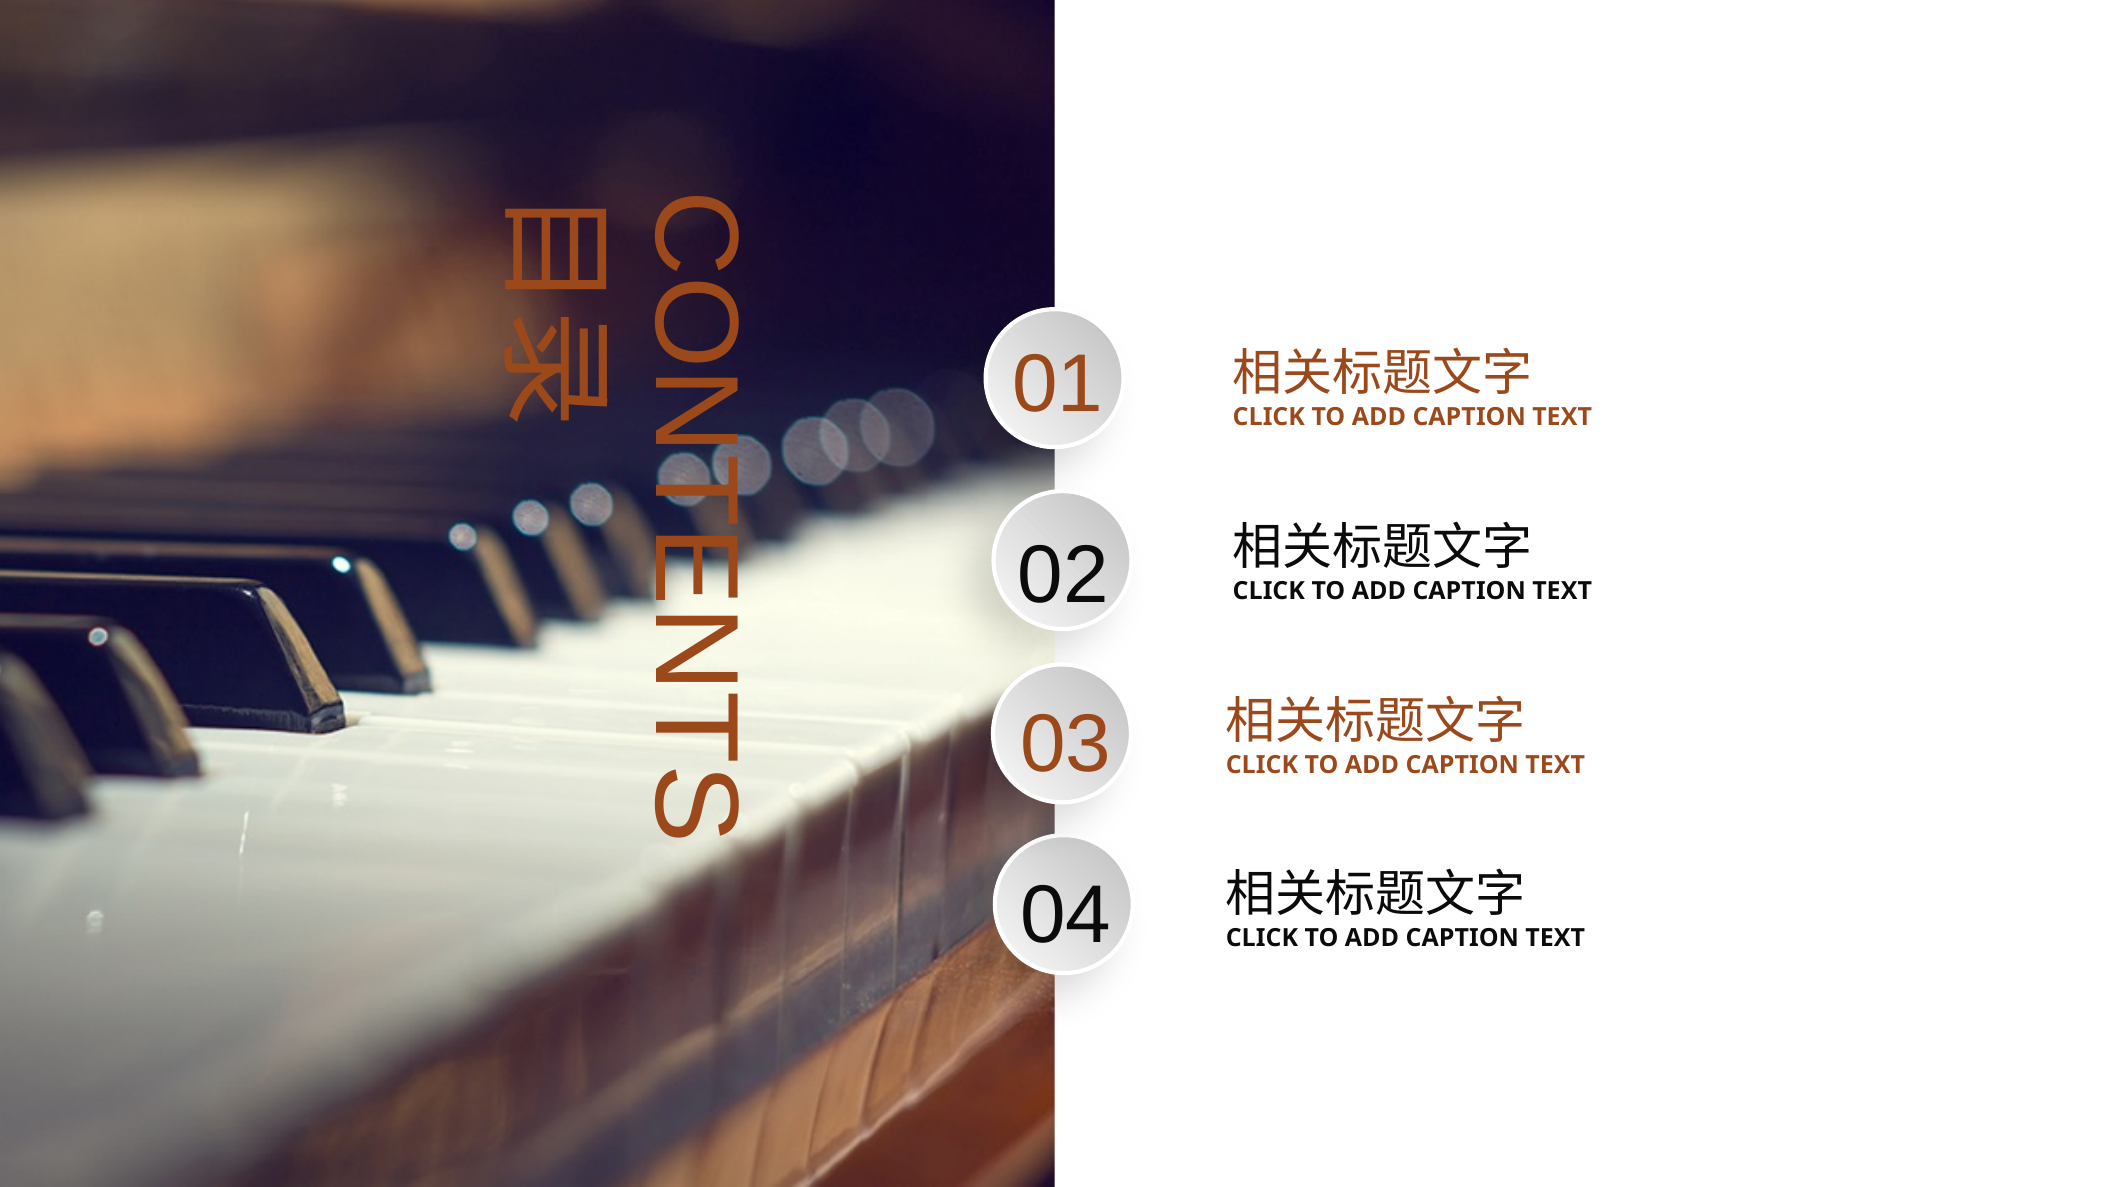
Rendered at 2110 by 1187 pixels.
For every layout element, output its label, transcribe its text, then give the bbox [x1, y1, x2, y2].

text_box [992, 664, 1131, 803]
text_box 相关标题文字 CLICK TO ADD CAPTION TEXT [1217, 333, 1608, 439]
text_box 相关标题文字 CLICK TO ADD CAPTION TEXT [1211, 680, 1601, 786]
text_box [0, 0, 1056, 1187]
text_box CONTENTS 目录 [487, 190, 776, 884]
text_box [985, 309, 1124, 448]
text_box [993, 491, 1132, 630]
text_box 相关标题文字 CLICK TO ADD CAPTION TEXT [1217, 507, 1608, 612]
text_box 相关标题文字 CLICK TO ADD CAPTION TEXT [1211, 854, 1601, 960]
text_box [994, 835, 1133, 974]
